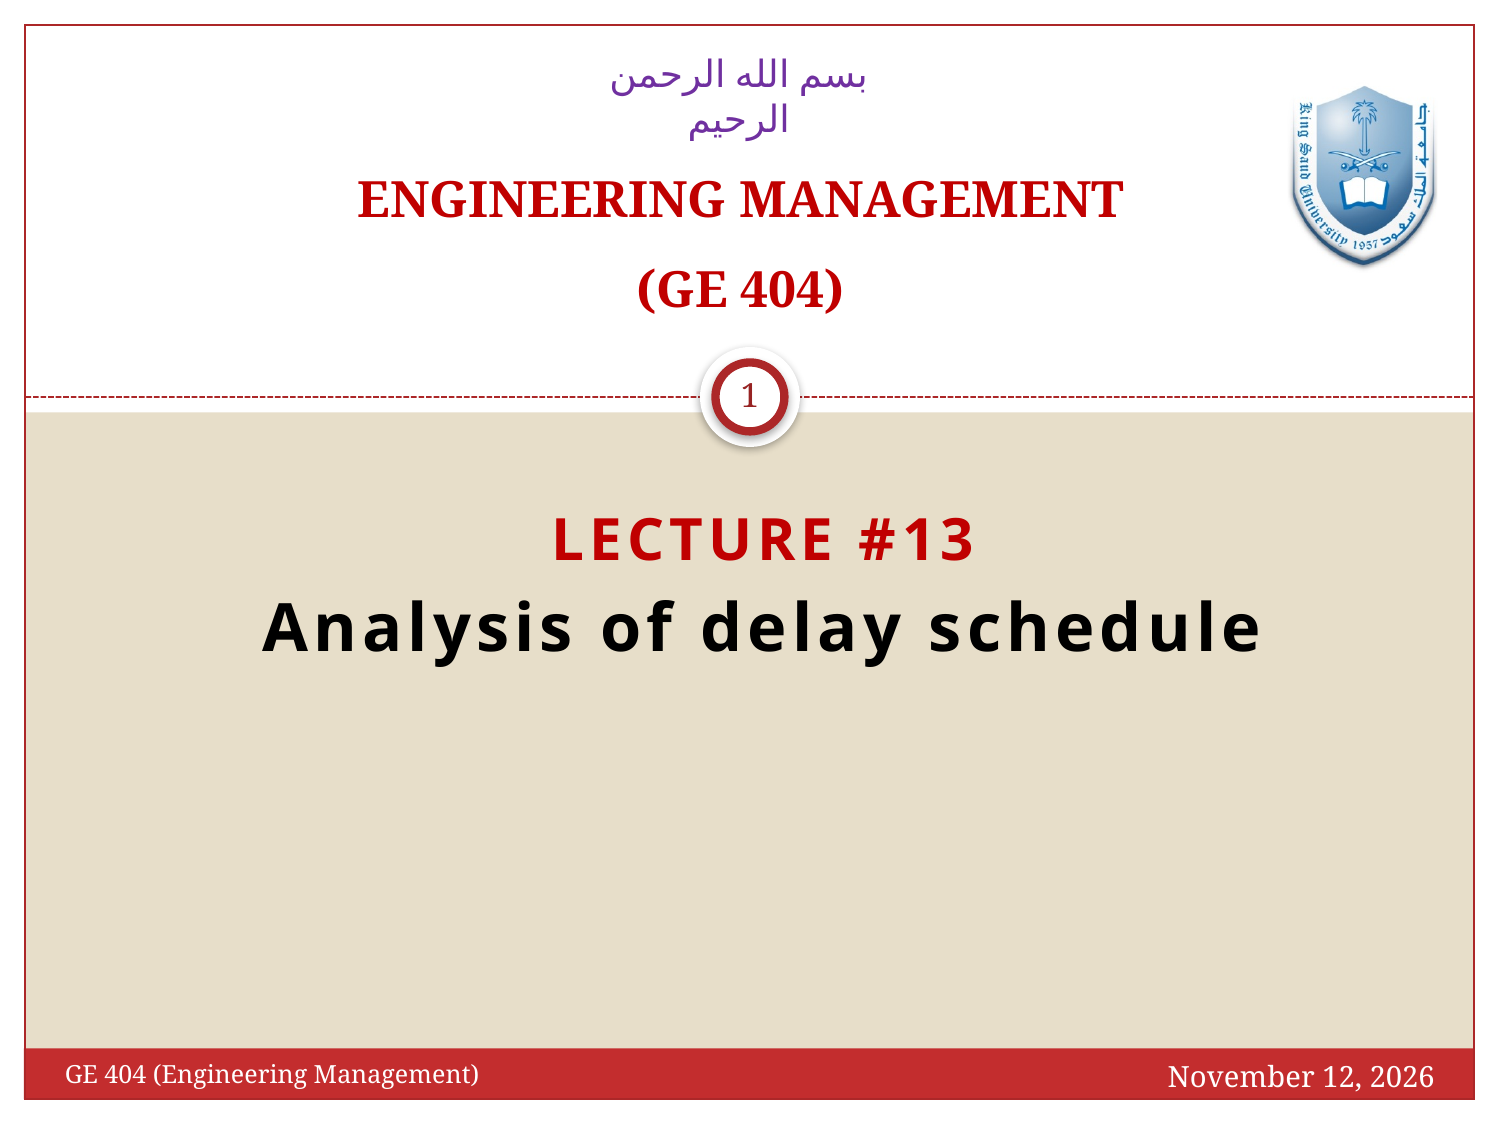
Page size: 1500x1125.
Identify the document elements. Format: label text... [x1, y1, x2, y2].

text_box بسم الله الرحمن الرحيم [561, 42, 917, 148]
picture [1287, 74, 1438, 273]
title ENGINEERING MANAGEMENT (GE 404) [225, 137, 1258, 325]
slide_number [950, 1050, 1450, 1111]
subtitle Lecture #13 Analysis of delay schedule [50, 437, 1475, 675]
slide_number 1 [712, 360, 788, 434]
footer GE 404 (Engineering Management) [50, 1051, 638, 1112]
